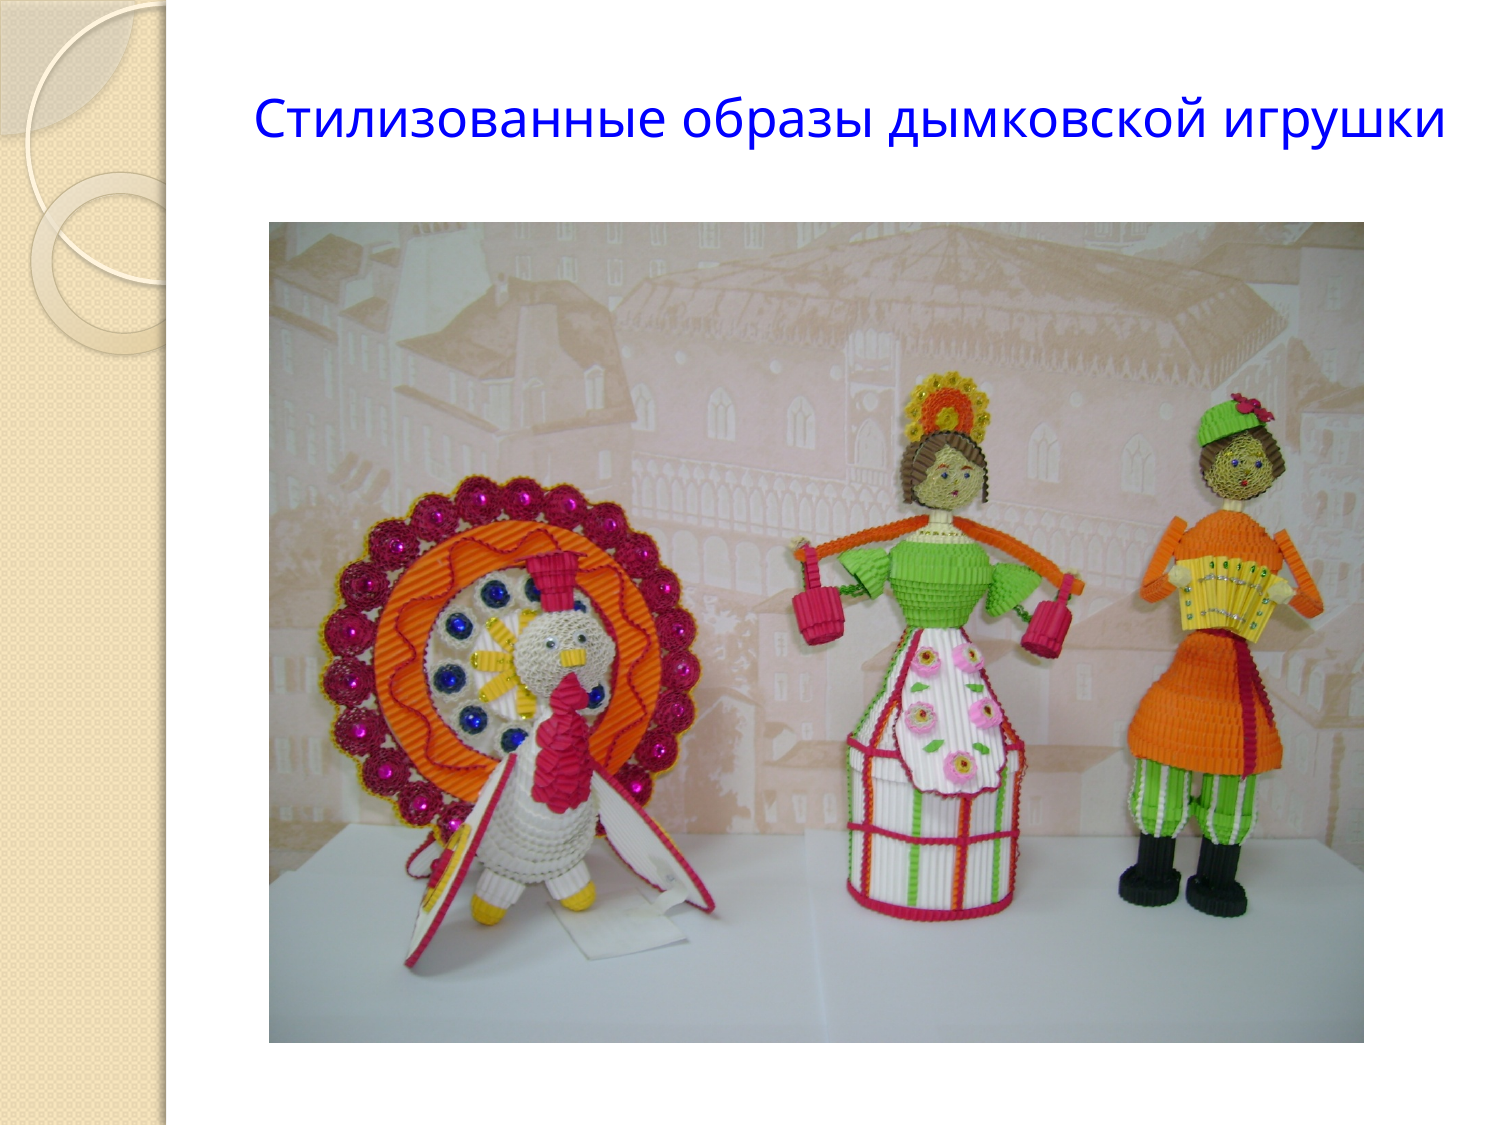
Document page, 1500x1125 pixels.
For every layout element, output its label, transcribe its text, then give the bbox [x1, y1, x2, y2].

picture [269, 222, 1364, 1044]
title Стилизованные образы дымковской игрушки [235, 45, 1466, 188]
